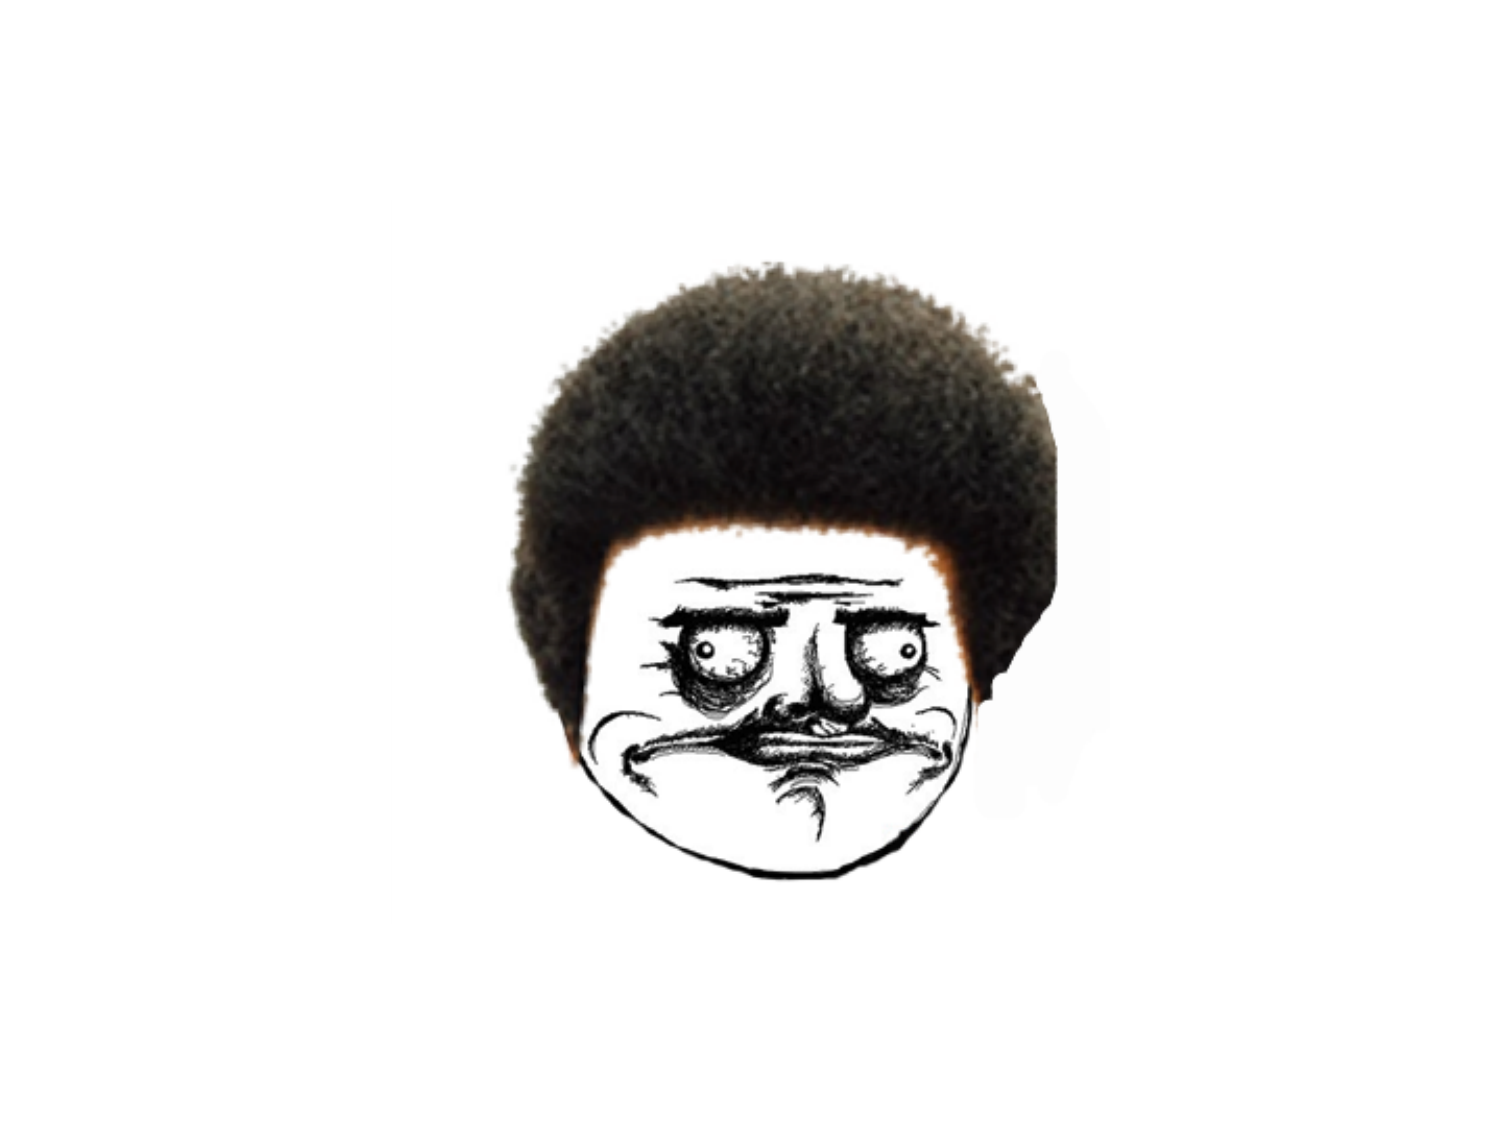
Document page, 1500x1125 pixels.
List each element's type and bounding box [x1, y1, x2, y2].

picture [390, 200, 1110, 925]
